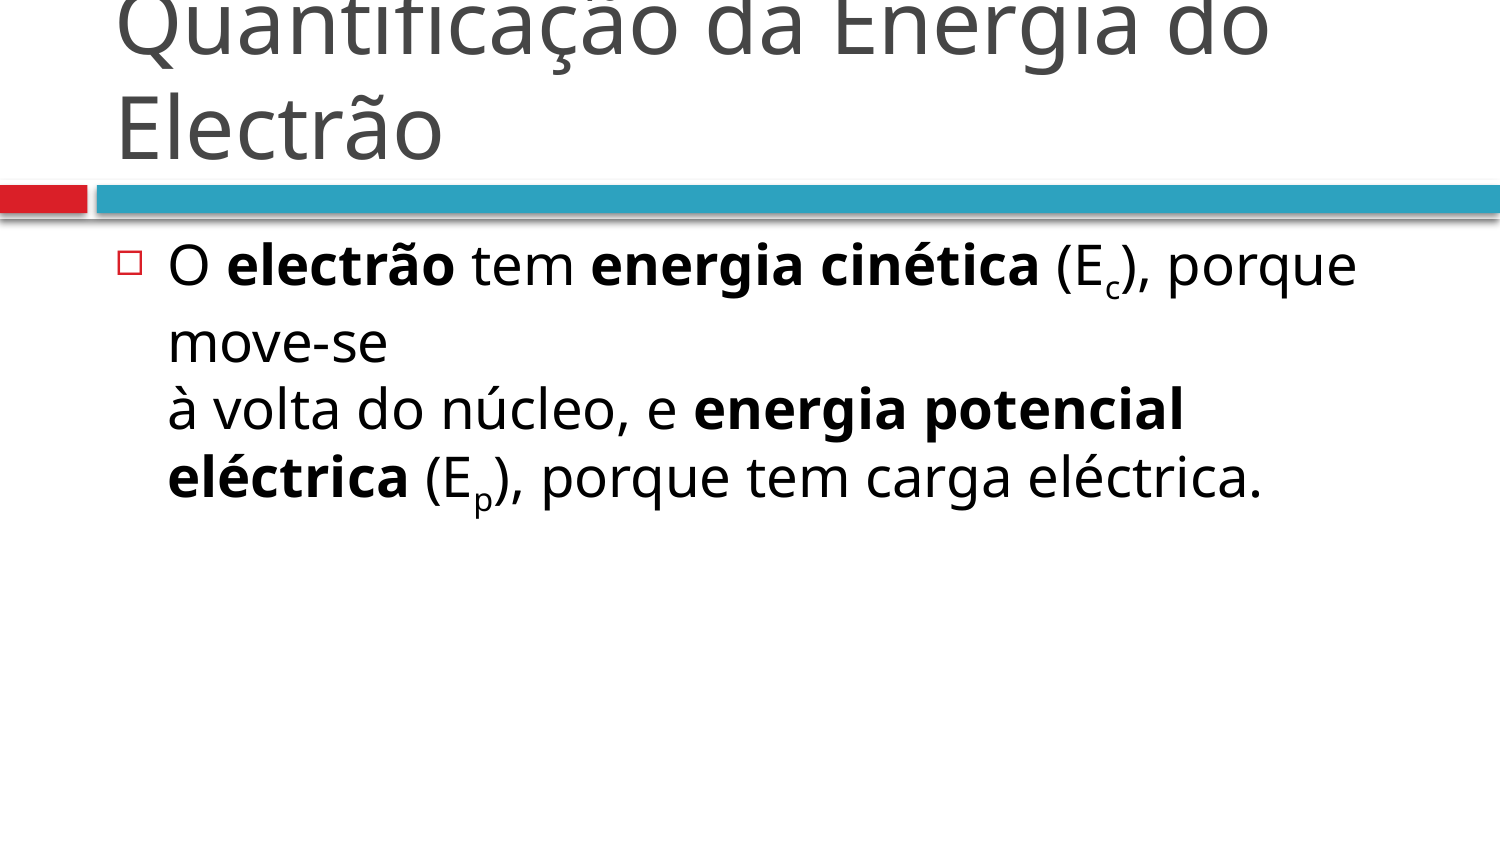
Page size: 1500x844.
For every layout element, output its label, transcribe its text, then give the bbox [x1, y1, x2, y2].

title Quantificação da Energia do Electrão [99, 19, 1483, 185]
list O electrão tem energia cinética (Ec), porque move-se à volta do núcleo, e energia potencial eléctrica (Ep), porque tem carga eléctrica. [99, 221, 1447, 759]
